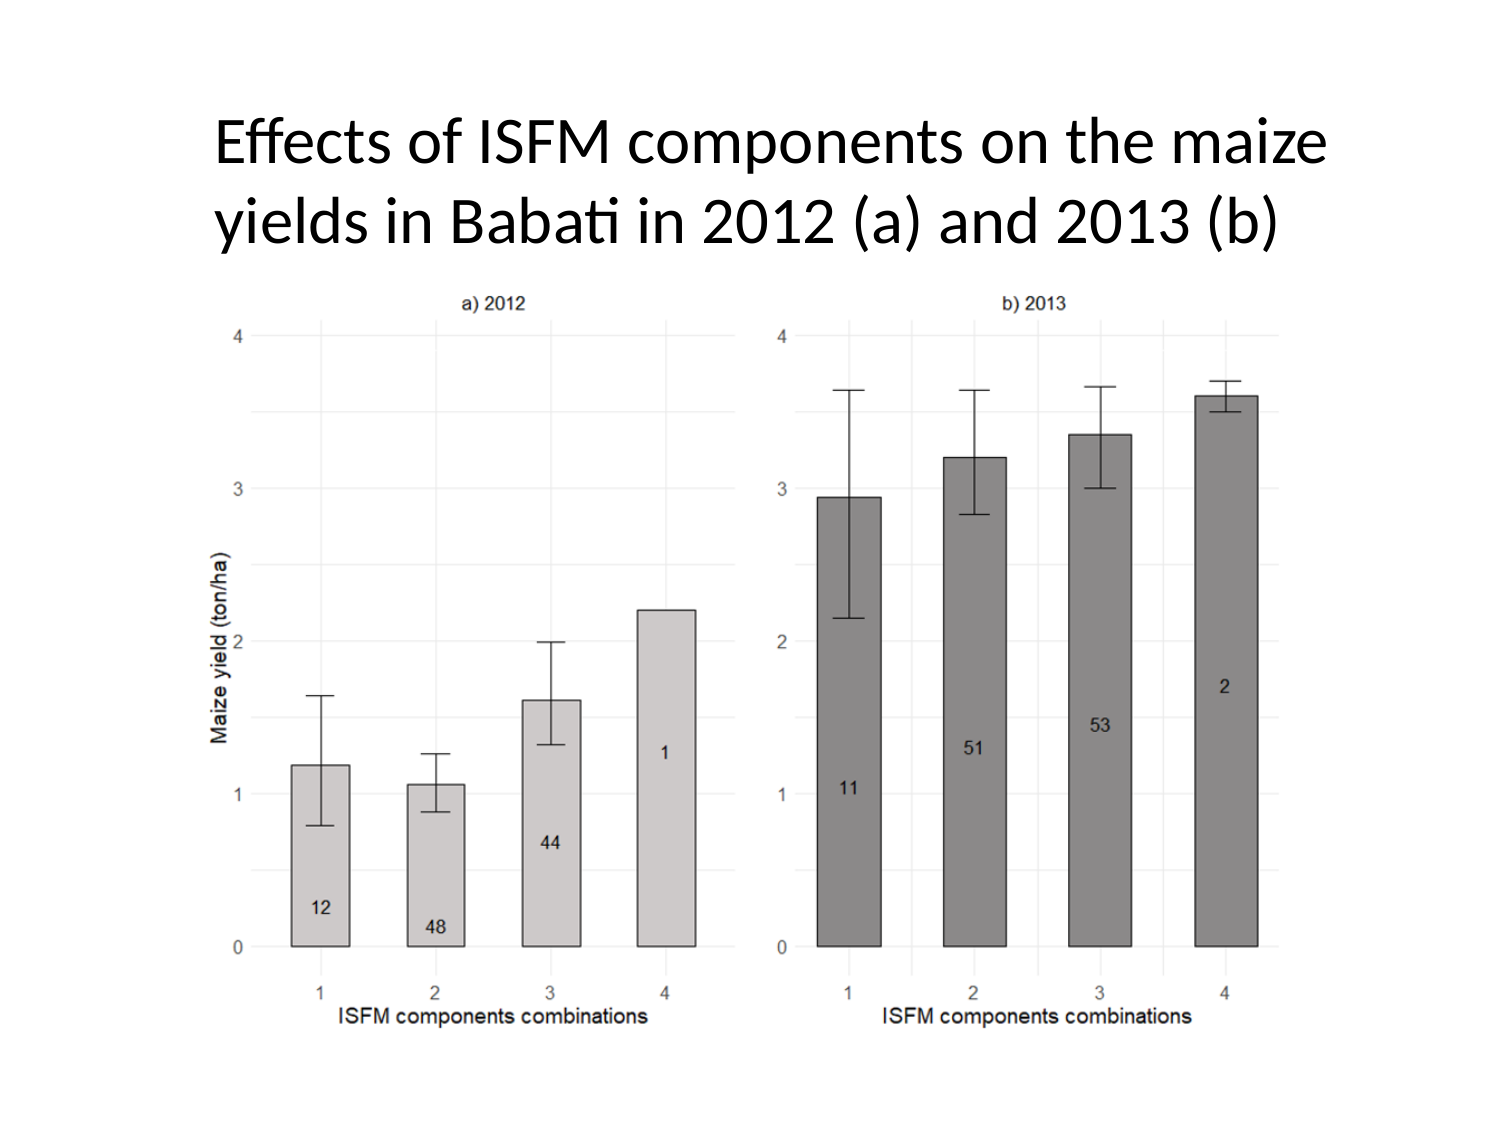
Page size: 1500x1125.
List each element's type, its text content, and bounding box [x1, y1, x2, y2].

text_box Effects of ISFM components on the maize yields in Babati in 2012 (a) and 2013 (b) [200, 89, 1438, 265]
picture [199, 286, 1288, 1036]
